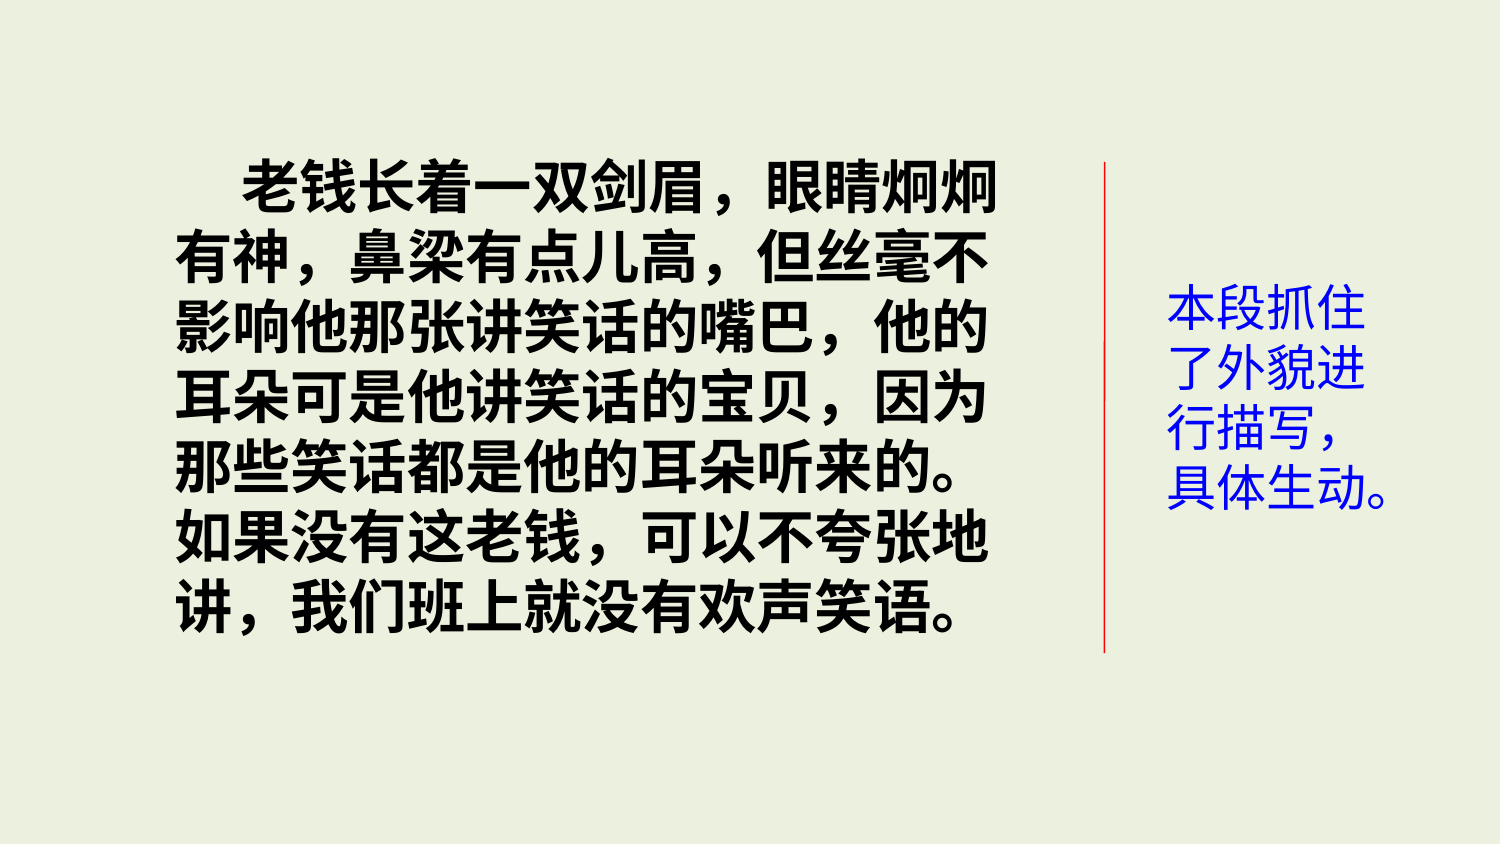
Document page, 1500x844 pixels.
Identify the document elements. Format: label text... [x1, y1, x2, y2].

text_box 本段抓住了外貌进行描写，具体生动。 [1151, 269, 1410, 525]
text_box 老钱长着一双剑眉，眼睛炯炯有神，鼻梁有点儿高，但丝毫不影响他那张讲笑话的嘴巴，他的耳朵可是他讲笑话的宝贝，因为那些笑话都是他的耳朵听来的。如果没有这老钱，可以不夸张地讲，我们班上就没有欢声笑语。 [159, 143, 1062, 648]
